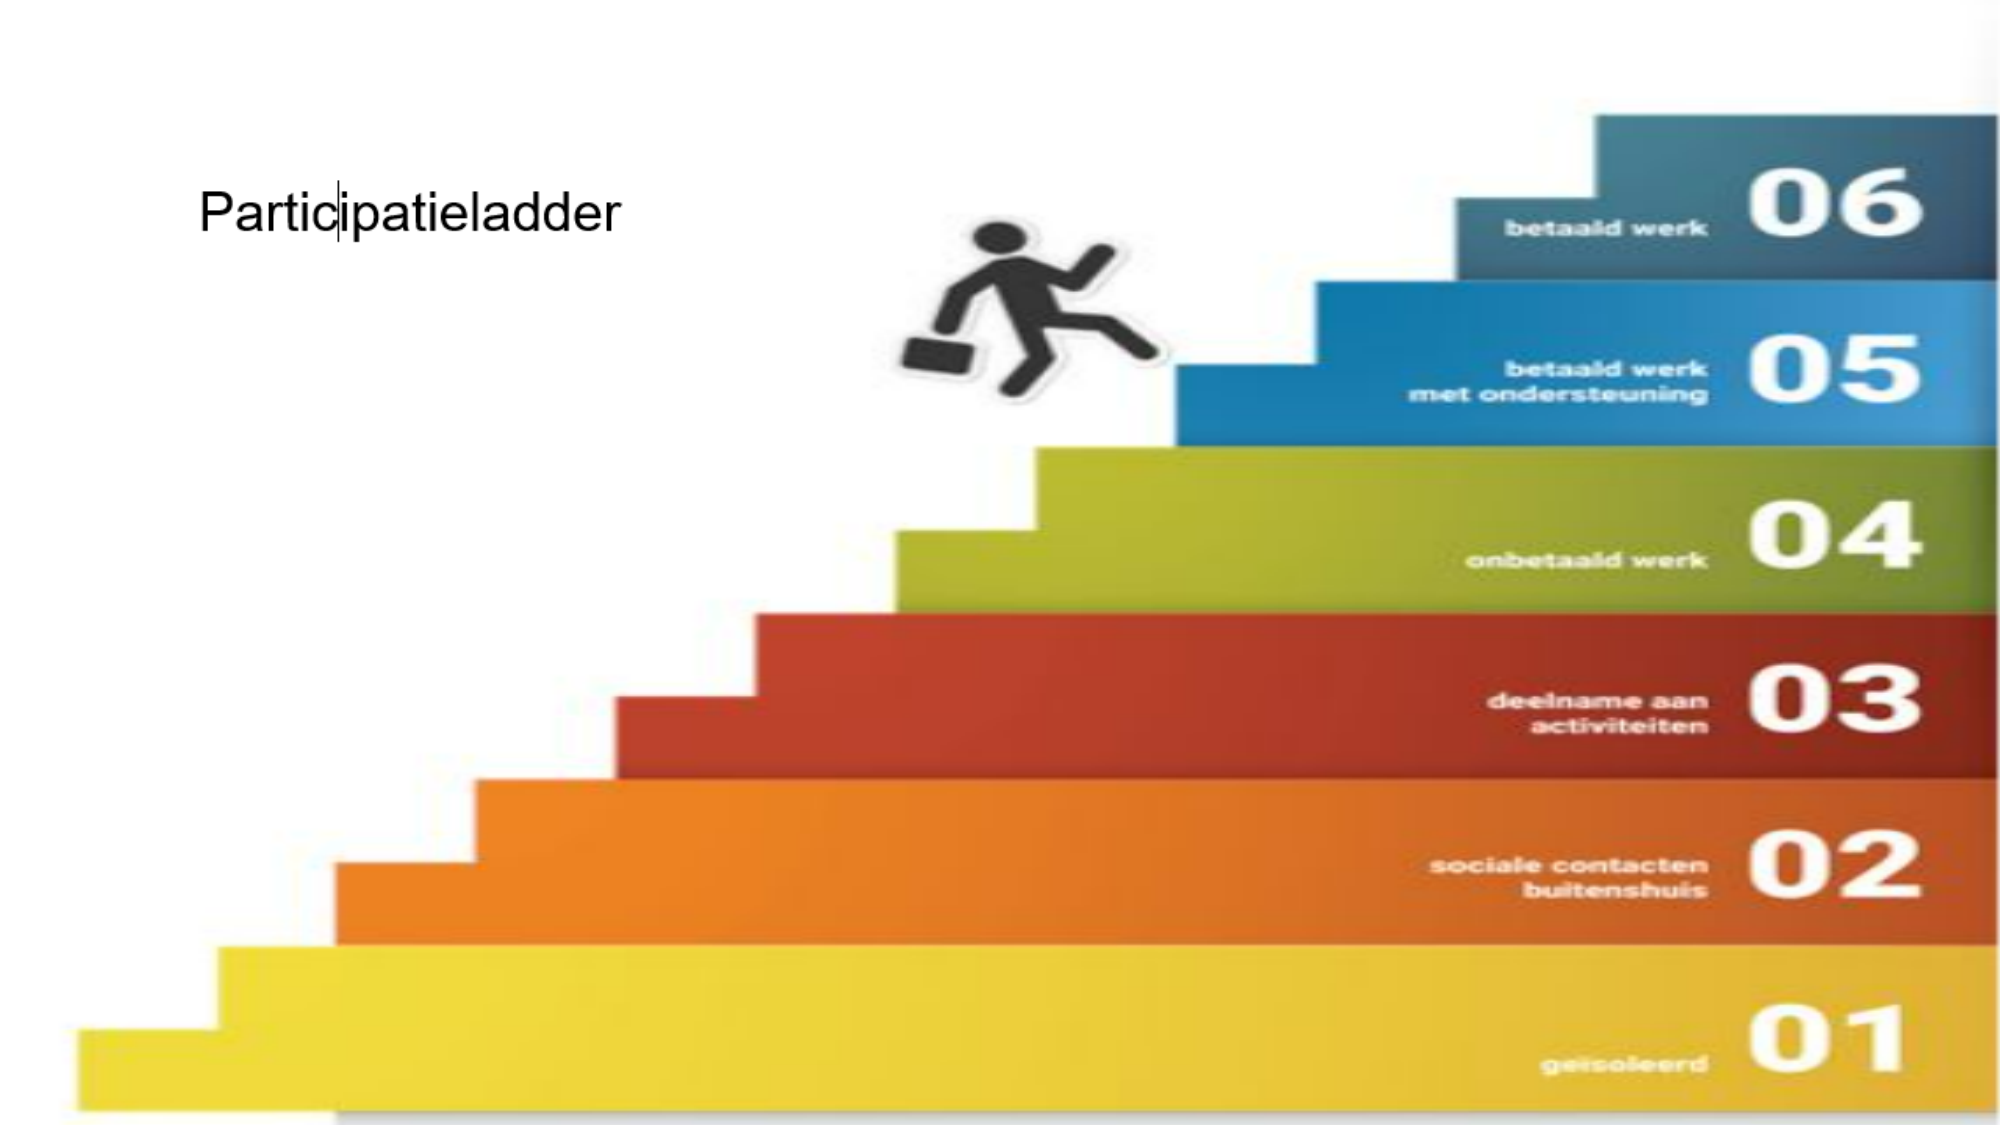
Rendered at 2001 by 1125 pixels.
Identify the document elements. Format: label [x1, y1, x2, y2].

list [0, 0, 2000, 1125]
picture [183, 168, 646, 247]
